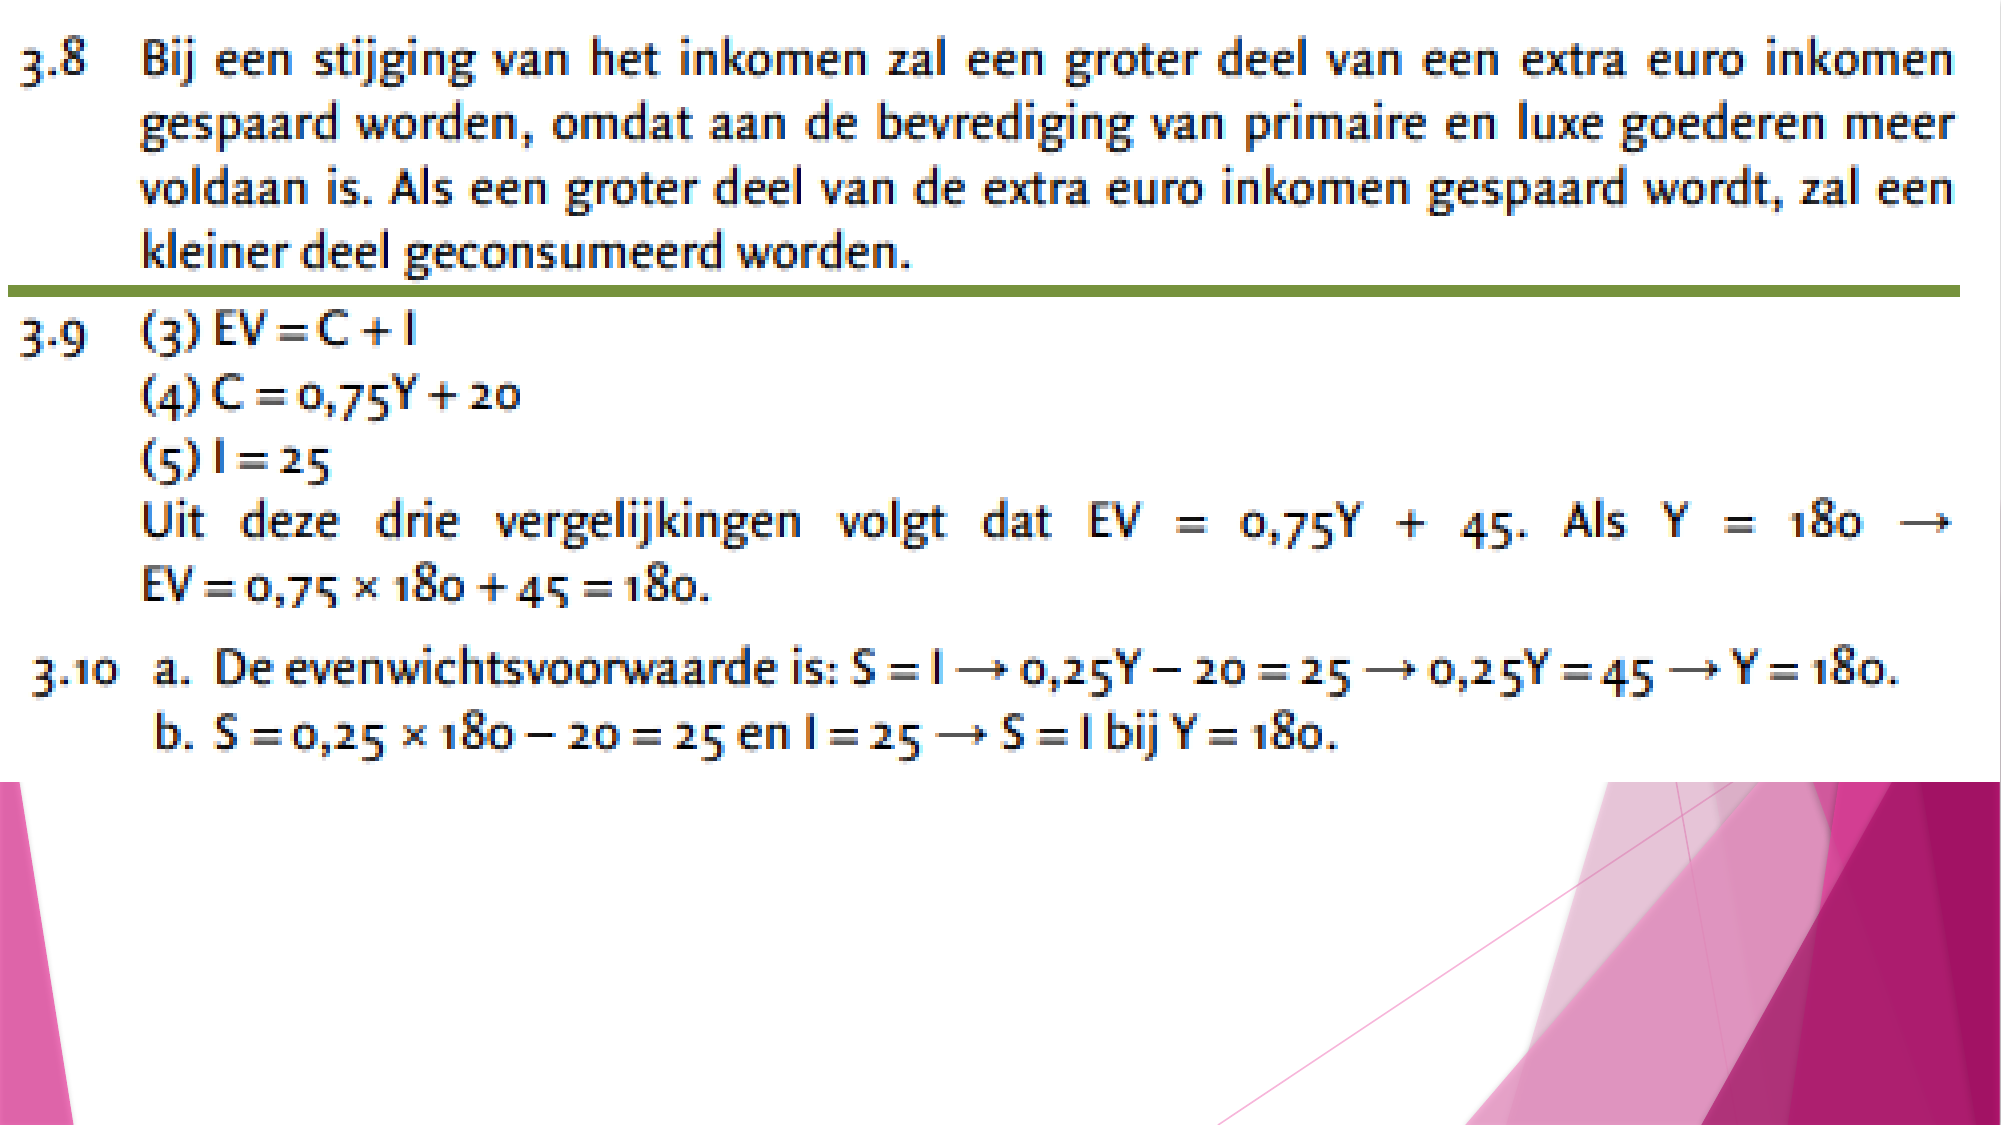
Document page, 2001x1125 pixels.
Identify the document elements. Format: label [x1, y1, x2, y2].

picture [0, 0, 2000, 783]
